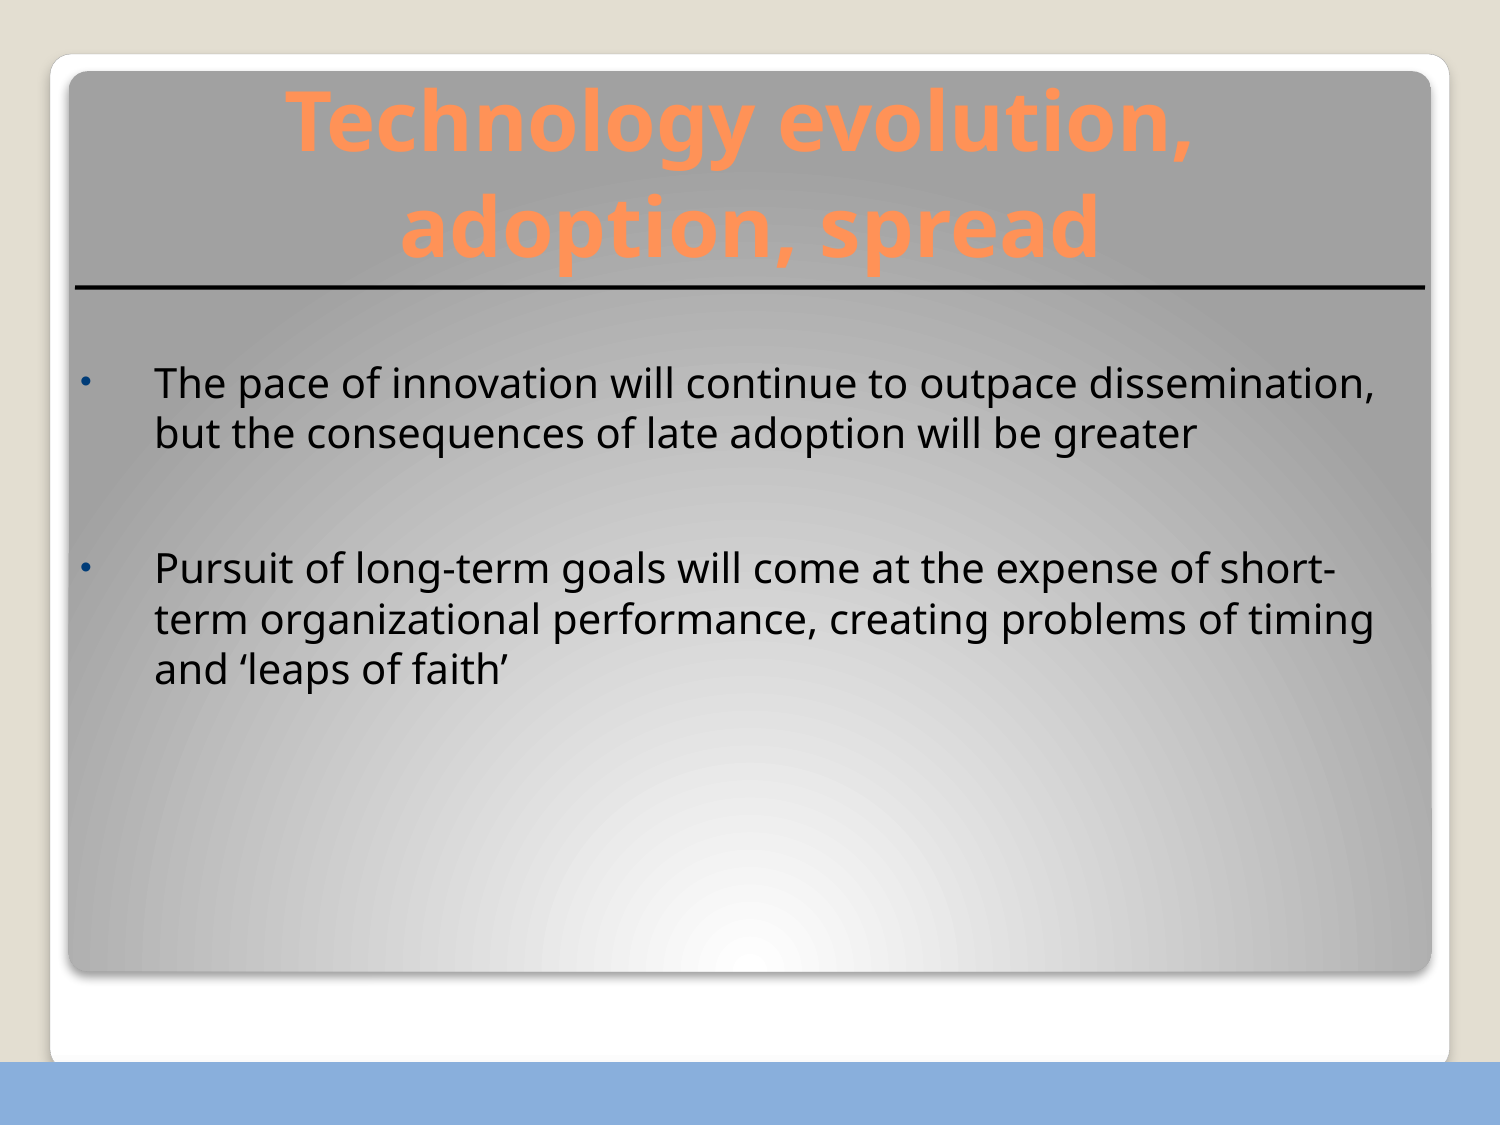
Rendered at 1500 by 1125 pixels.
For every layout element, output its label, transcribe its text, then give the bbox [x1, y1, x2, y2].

picture [0, 1062, 1500, 1125]
list Technology evolution, adoption, spread The pace of innovation will continue to outpace dissemination, but the consequences of late adoption will be greater Pursuit of long-term goals will come at the expense of short-term organizational performance, creating problems of timing and ‘leaps of faith’ [50, 53, 1438, 775]
